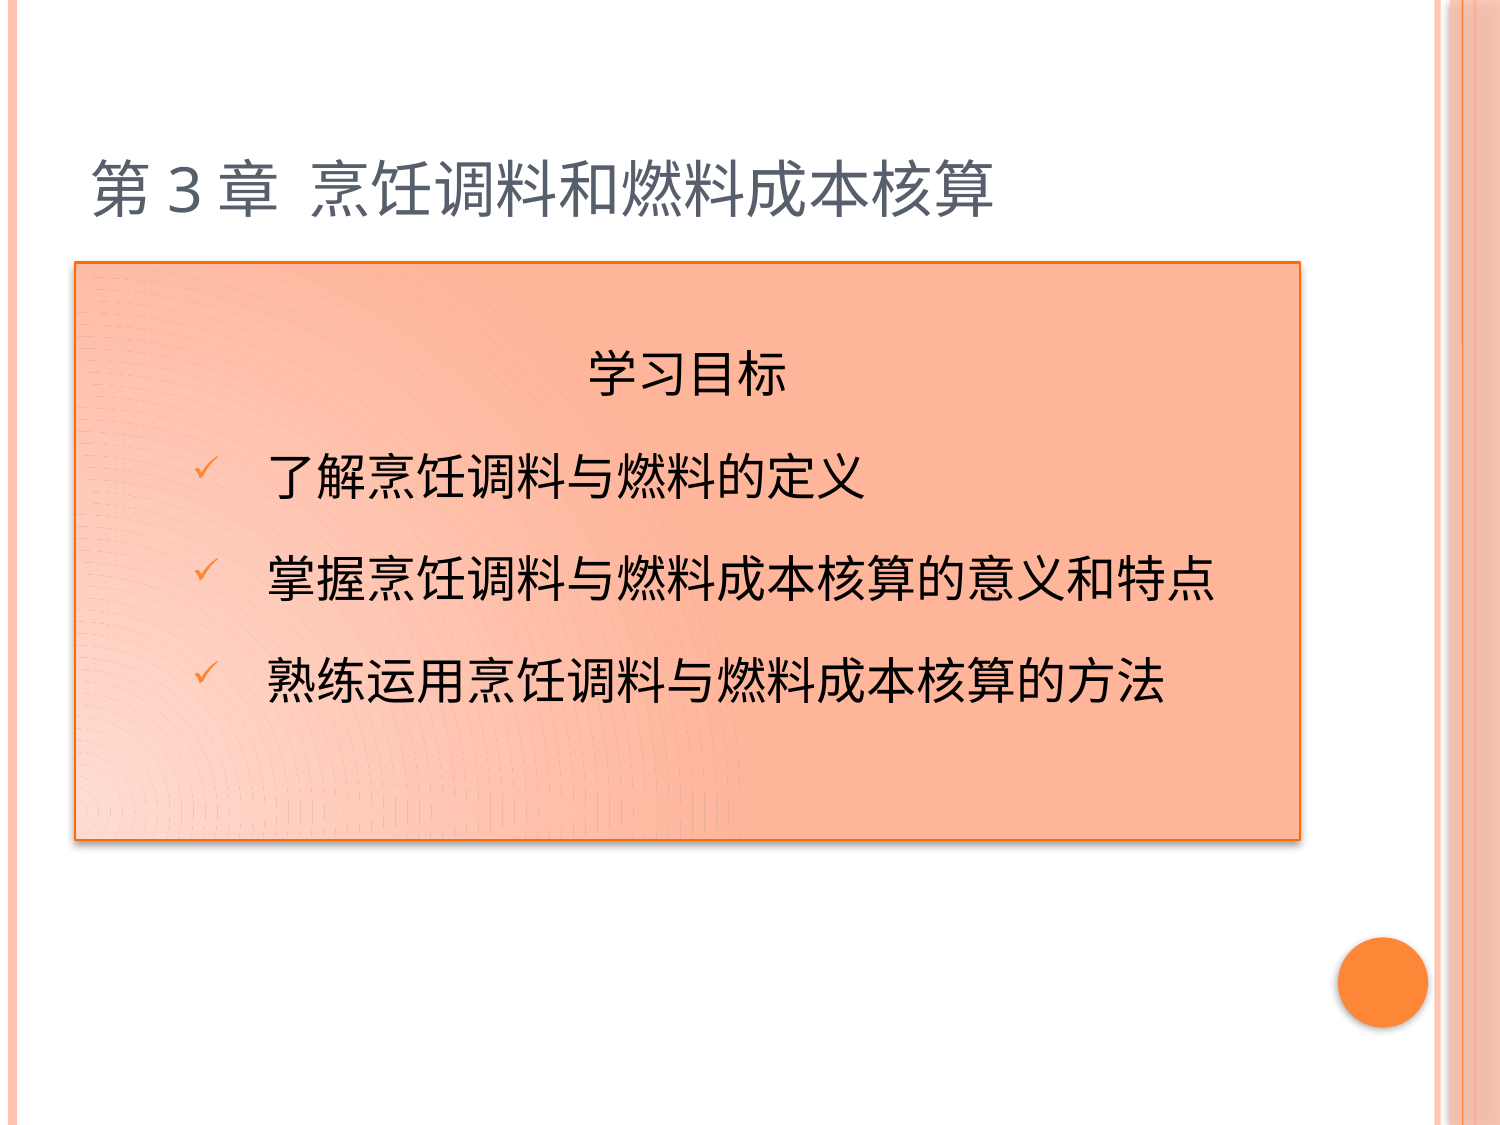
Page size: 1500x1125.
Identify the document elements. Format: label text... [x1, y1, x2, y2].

title 第3章 烹饪调料和燃料成本核算 [75, 45, 1300, 233]
list 学习目标 了解烹饪调料与燃料的定义 掌握烹饪调料与燃料成本核算的意义和特点 熟练运用烹饪调料与燃料成本核算的方法 [74, 261, 1301, 841]
